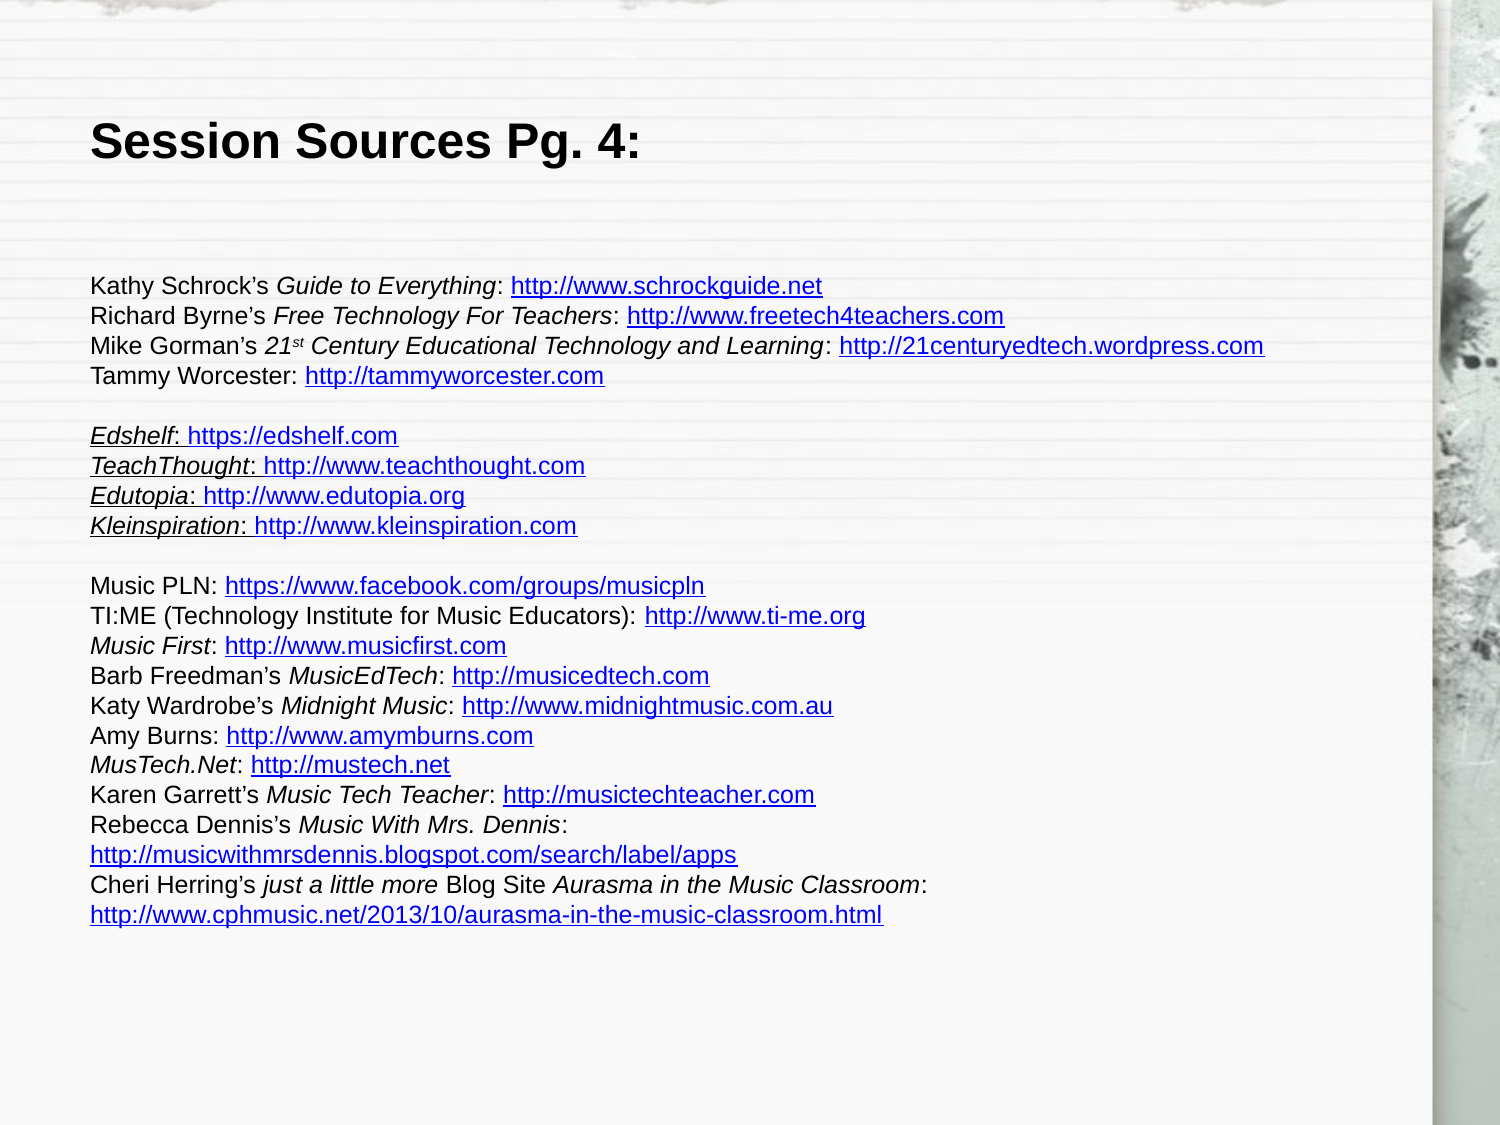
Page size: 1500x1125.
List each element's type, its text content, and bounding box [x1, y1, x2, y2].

title Session Sources Pg. 4: [74, 44, 1426, 233]
list Kathy Schrock’s Guide to Everything: http://www.schrockguide.net Richard Byrne’s Free Technology For Teachers: http://www.freetech4teachers.com Mike Gorman’s 21st Century Educational Technology and Learning: http://21centuryedtech.wordpress.com Tammy Worcester: http://tammyworcester.com Edshelf: https://edshelf.com TeachThought: http://www.teachthought.com Edutopia: http://www.edutopia.org Kleinspiration: http://www.kleinspiration.com Music PLN: https://www.facebook.com/groups/musicpln TI:ME (Technology Institute for Music Educators): http://www.ti-me.org Music First: http://www.musicfirst.com Barb Freedman’s MusicEdTech: http://musicedtech.com Katy Wardrobe’s Midnight Music: http://www.midnightmusic.com.au Amy Burns: http://www.amymburns.com MusTech.Net: http://mustech.net Karen Garrett’s Music Tech Teacher: http://musictechteacher.com Rebecca Dennis’s Music With Mrs. Dennis: http://musicwithmrsdennis.blogspot.com/search/label/apps Cheri Herring’s just a little more Blog Site Aurasma in the Music Classroom: http://www.cphmusic.net/2013/10/aurasma-in-the-music-classroom.html [74, 262, 1426, 1125]
picture [0, 0, 1500, 1125]
